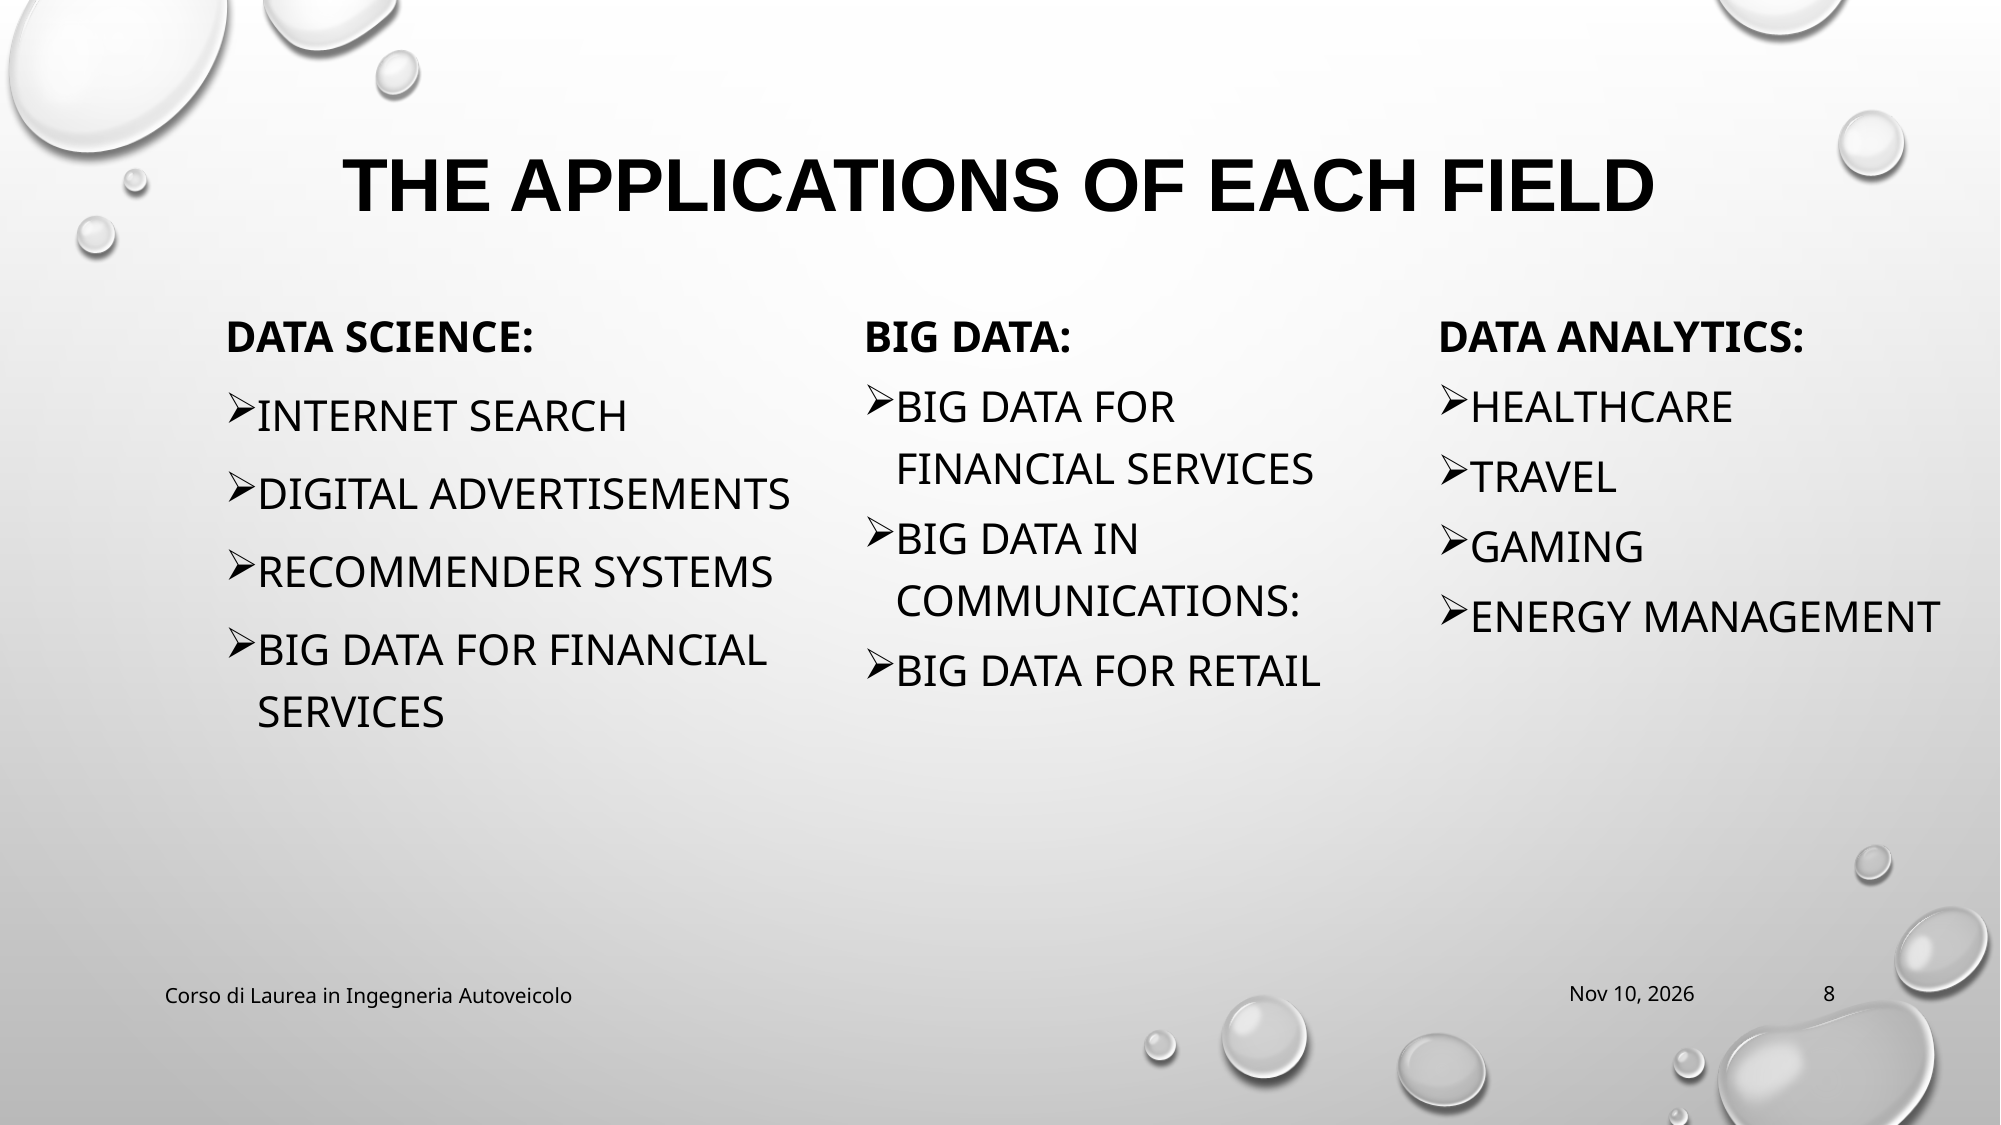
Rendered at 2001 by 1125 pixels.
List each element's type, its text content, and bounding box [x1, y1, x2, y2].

slide_number 8 [1724, 965, 1851, 1025]
footer Corso di Laurea in Ingegneria Autoveicolo [149, 965, 1245, 1025]
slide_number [1259, 965, 1710, 1025]
title The Applications of Each Field [149, 82, 1851, 293]
list Data Science: Internet search Digital Advertisements Recommender systems Big Data for financial services Big Data: Big Data for financial services Big Data in communications: Big Data for Retail Data AnalyTiCs: Healthcare Travel Gaming Energy Management [210, 292, 1963, 780]
picture [0, 0, 2000, 1125]
